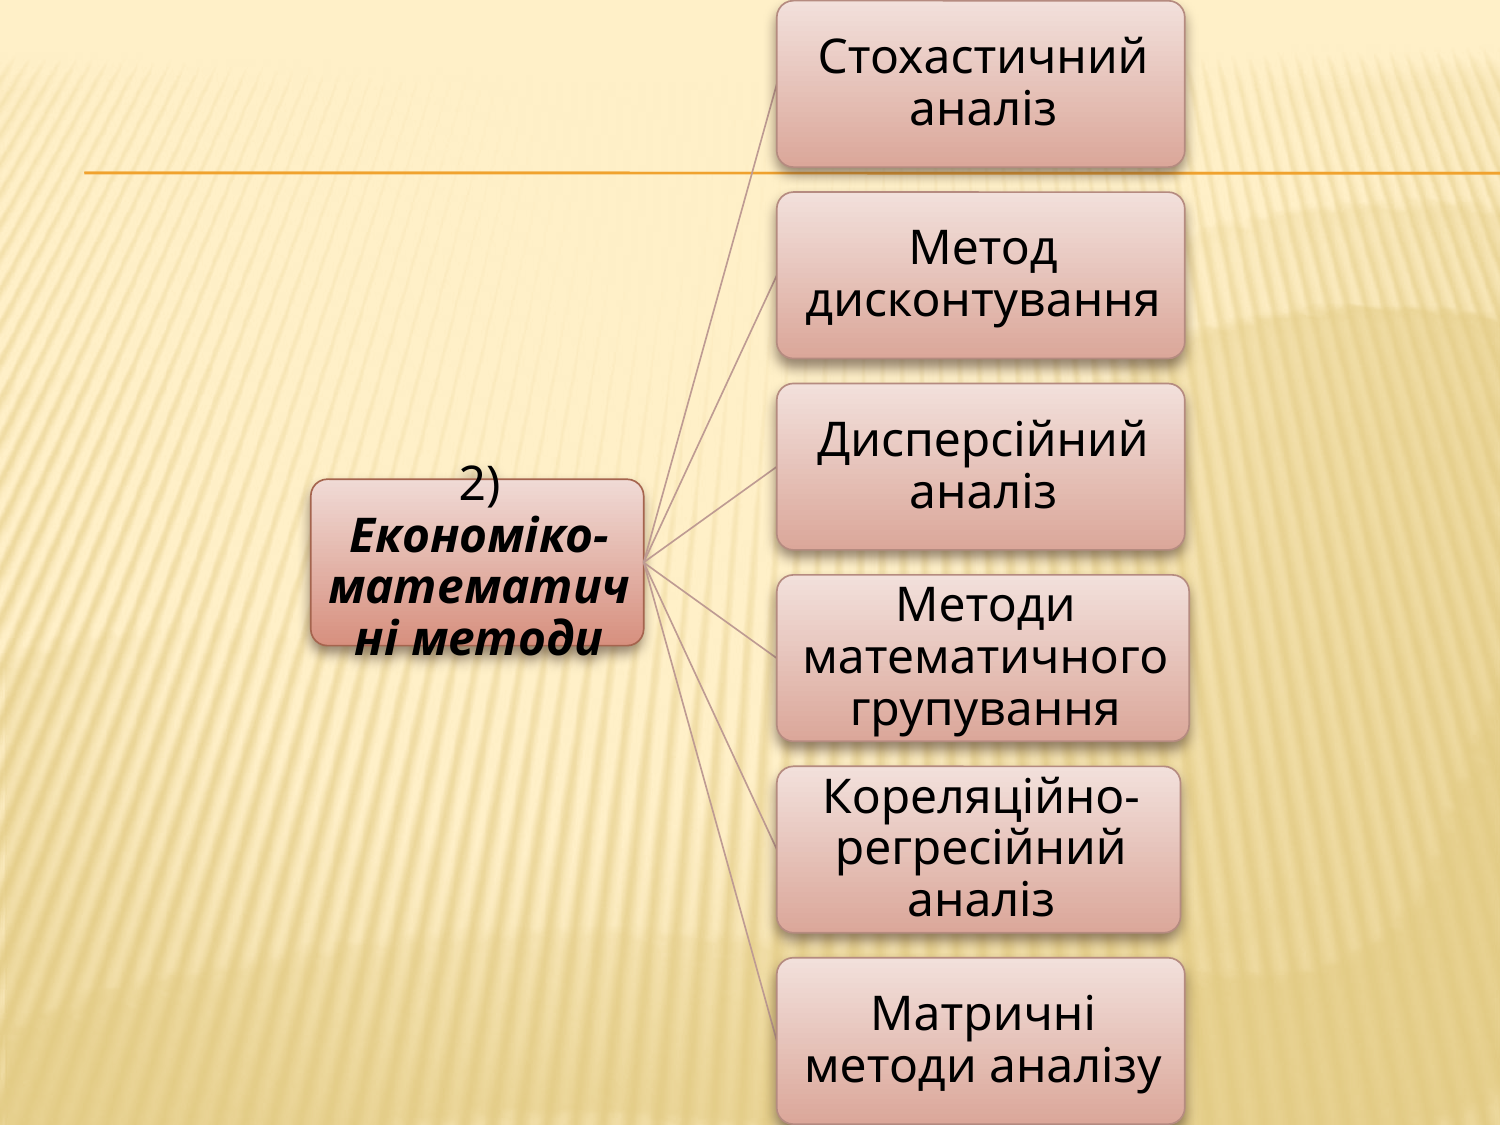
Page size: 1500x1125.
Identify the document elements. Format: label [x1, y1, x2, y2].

text_box [0, 0, 1500, 1125]
